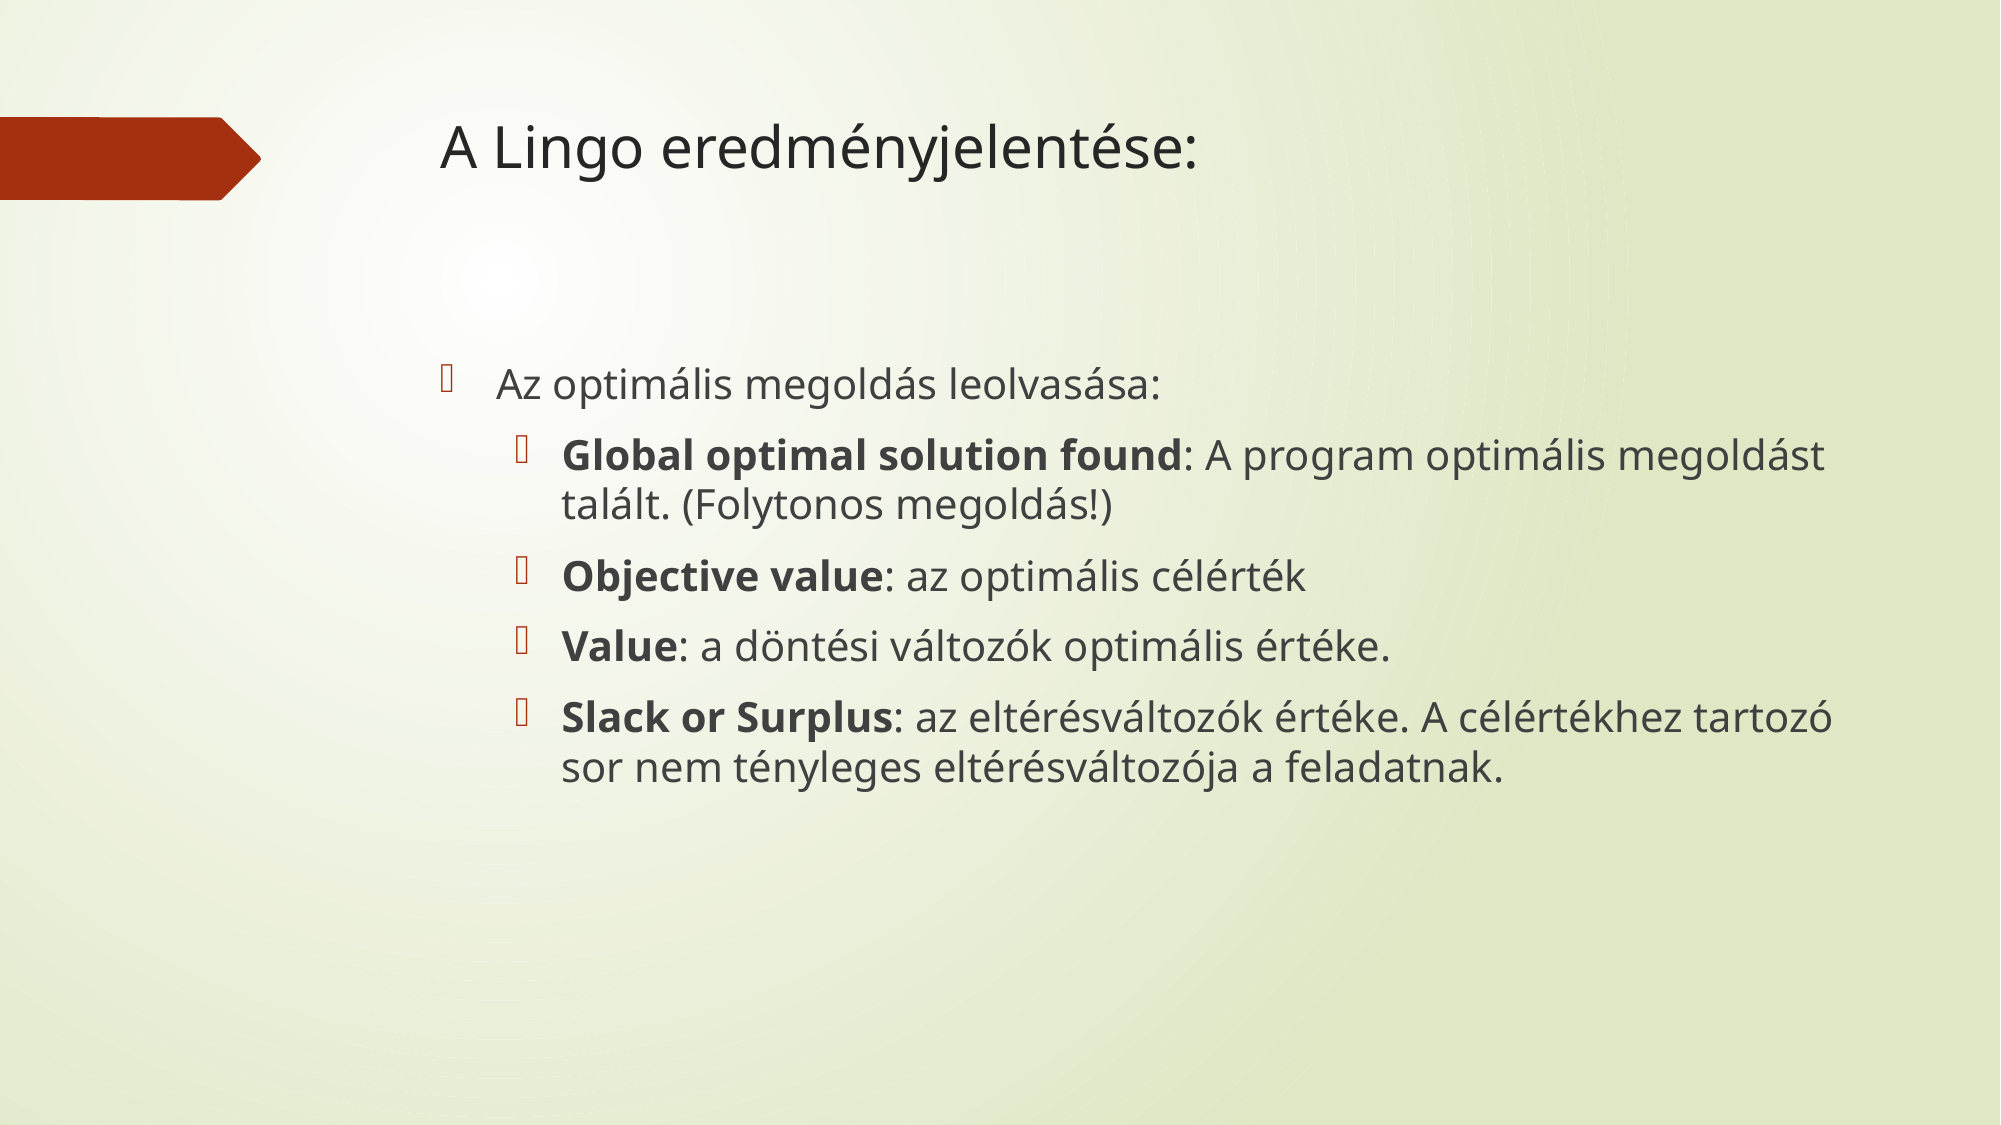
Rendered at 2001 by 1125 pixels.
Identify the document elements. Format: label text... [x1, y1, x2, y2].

title A Lingo eredményjelentése: [425, 102, 1888, 313]
list Az optimális megoldás leolvasása: Global optimal solution found: A program optimális megoldást talált. (Folytonos megoldás!) Objective value: az optimális célérték Value: a döntési változók optimális értéke. Slack or Surplus: az eltérésváltozók értéke. A célértékhez tartozó sor nem tényleges eltérésváltozója a feladatnak. [424, 350, 1888, 970]
